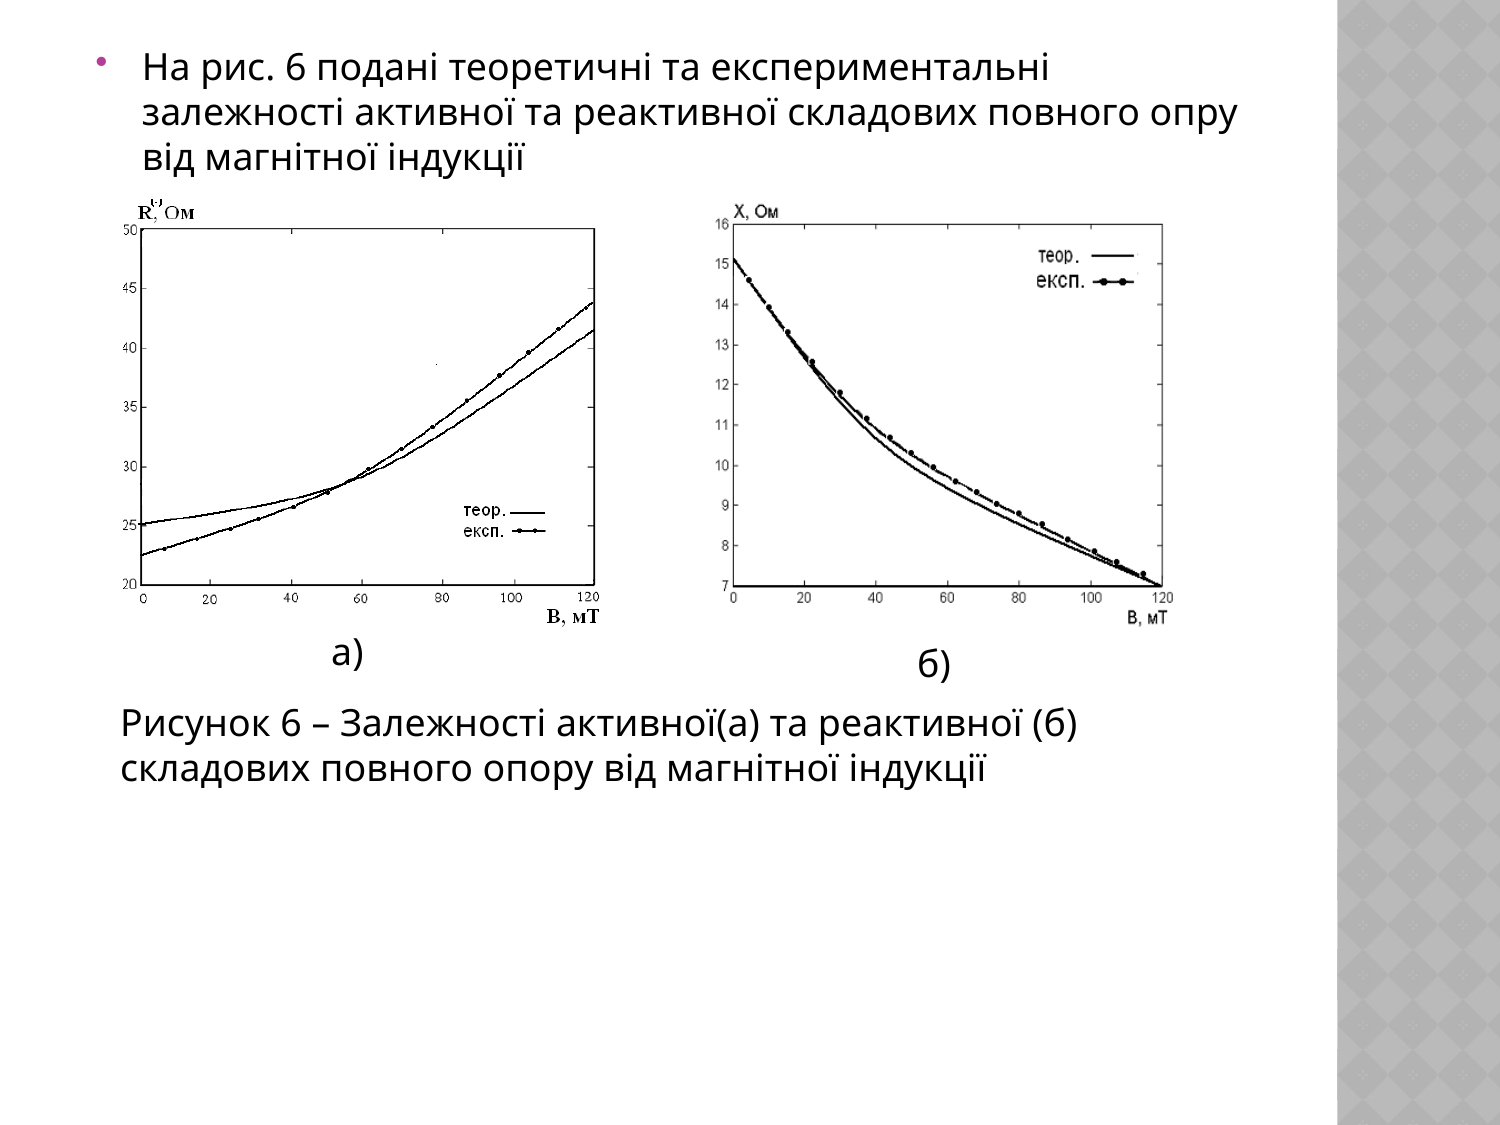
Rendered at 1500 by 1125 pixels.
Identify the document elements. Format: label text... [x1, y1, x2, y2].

text_box а) [316, 636, 387, 681]
text_box б) [902, 638, 973, 693]
picture [116, 198, 606, 628]
picture [714, 198, 1175, 630]
text_box [0, 0, 1500, 75]
text_box Рисунок 6 – Залежності активної(а) та реактивної (б) складових повного опору від магнітної індукції [105, 691, 1219, 842]
list На рис. 6 подані теоретичні та експериментальні залежності активної та реактивної складових повного опру від магнітної індукції [82, 75, 1270, 188]
